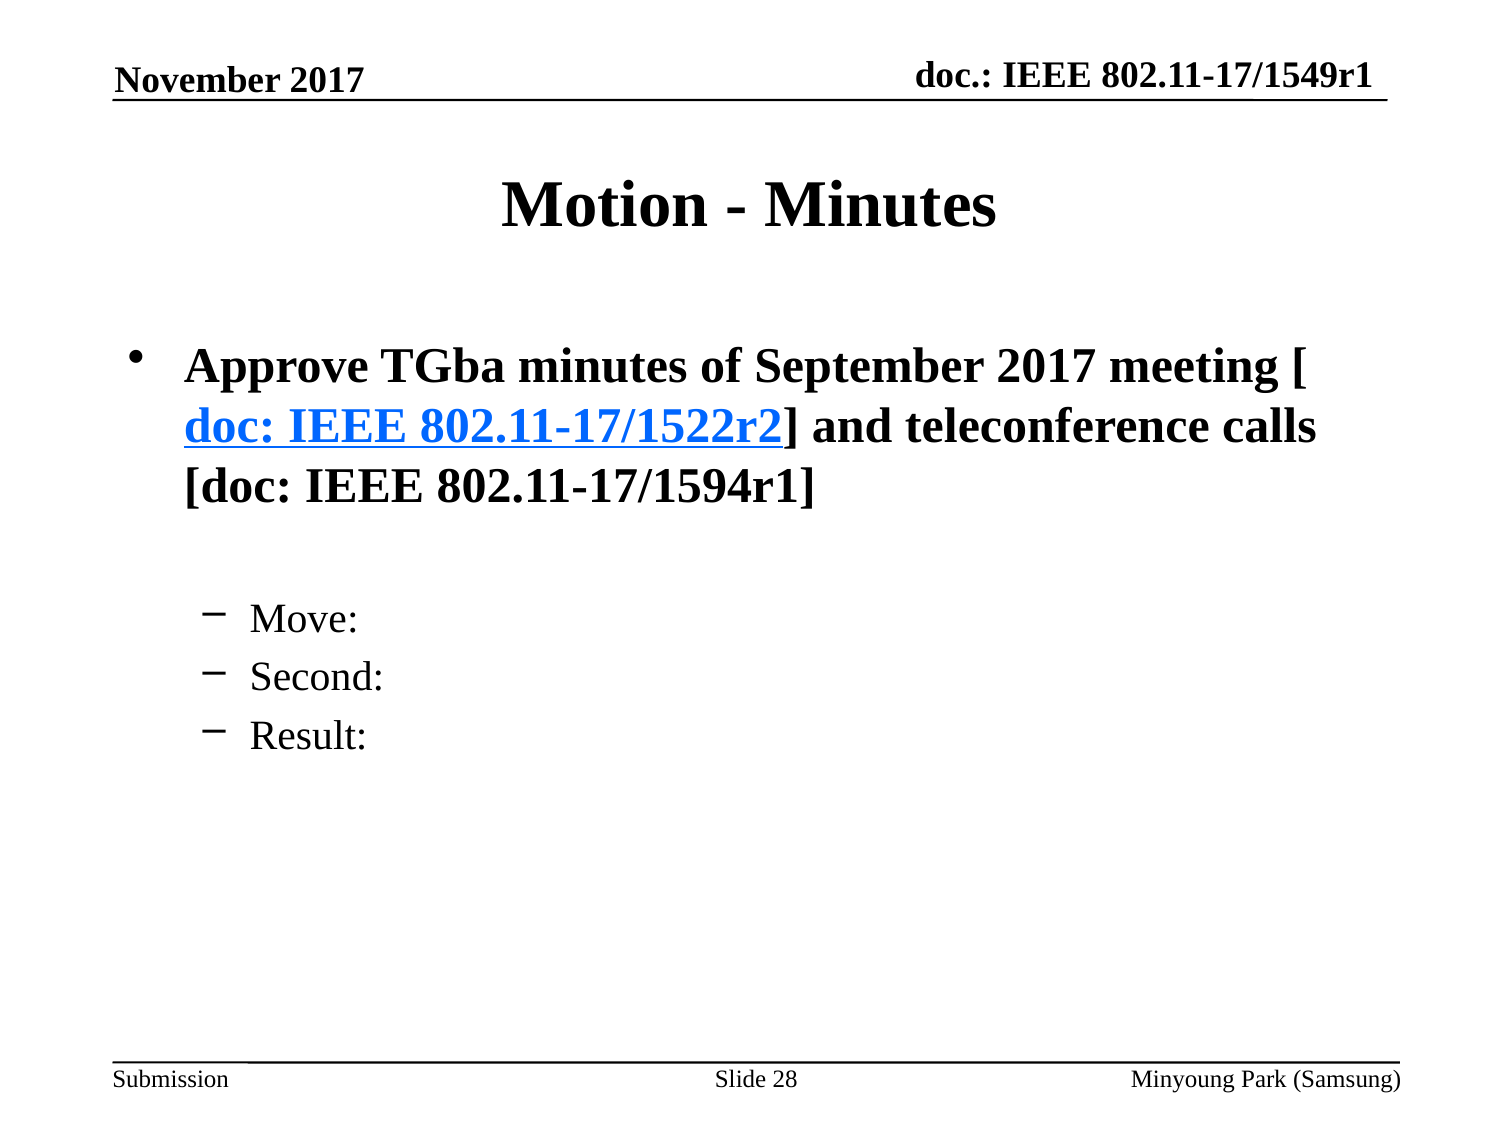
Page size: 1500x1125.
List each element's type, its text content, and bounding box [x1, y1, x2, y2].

title Motion - Minutes [112, 112, 1388, 288]
list Approve TGba minutes of September 2017 meeting [doc: IEEE 802.11-17/1522r2] and teleconference calls [doc: IEEE 802.11-17/1594r1] Move: Second: Result: [112, 324, 1388, 1000]
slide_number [114, 54, 374, 101]
footer Minyoung Park (Samsung) [949, 1061, 1402, 1093]
slide_number Slide 28 [712, 1061, 800, 1093]
